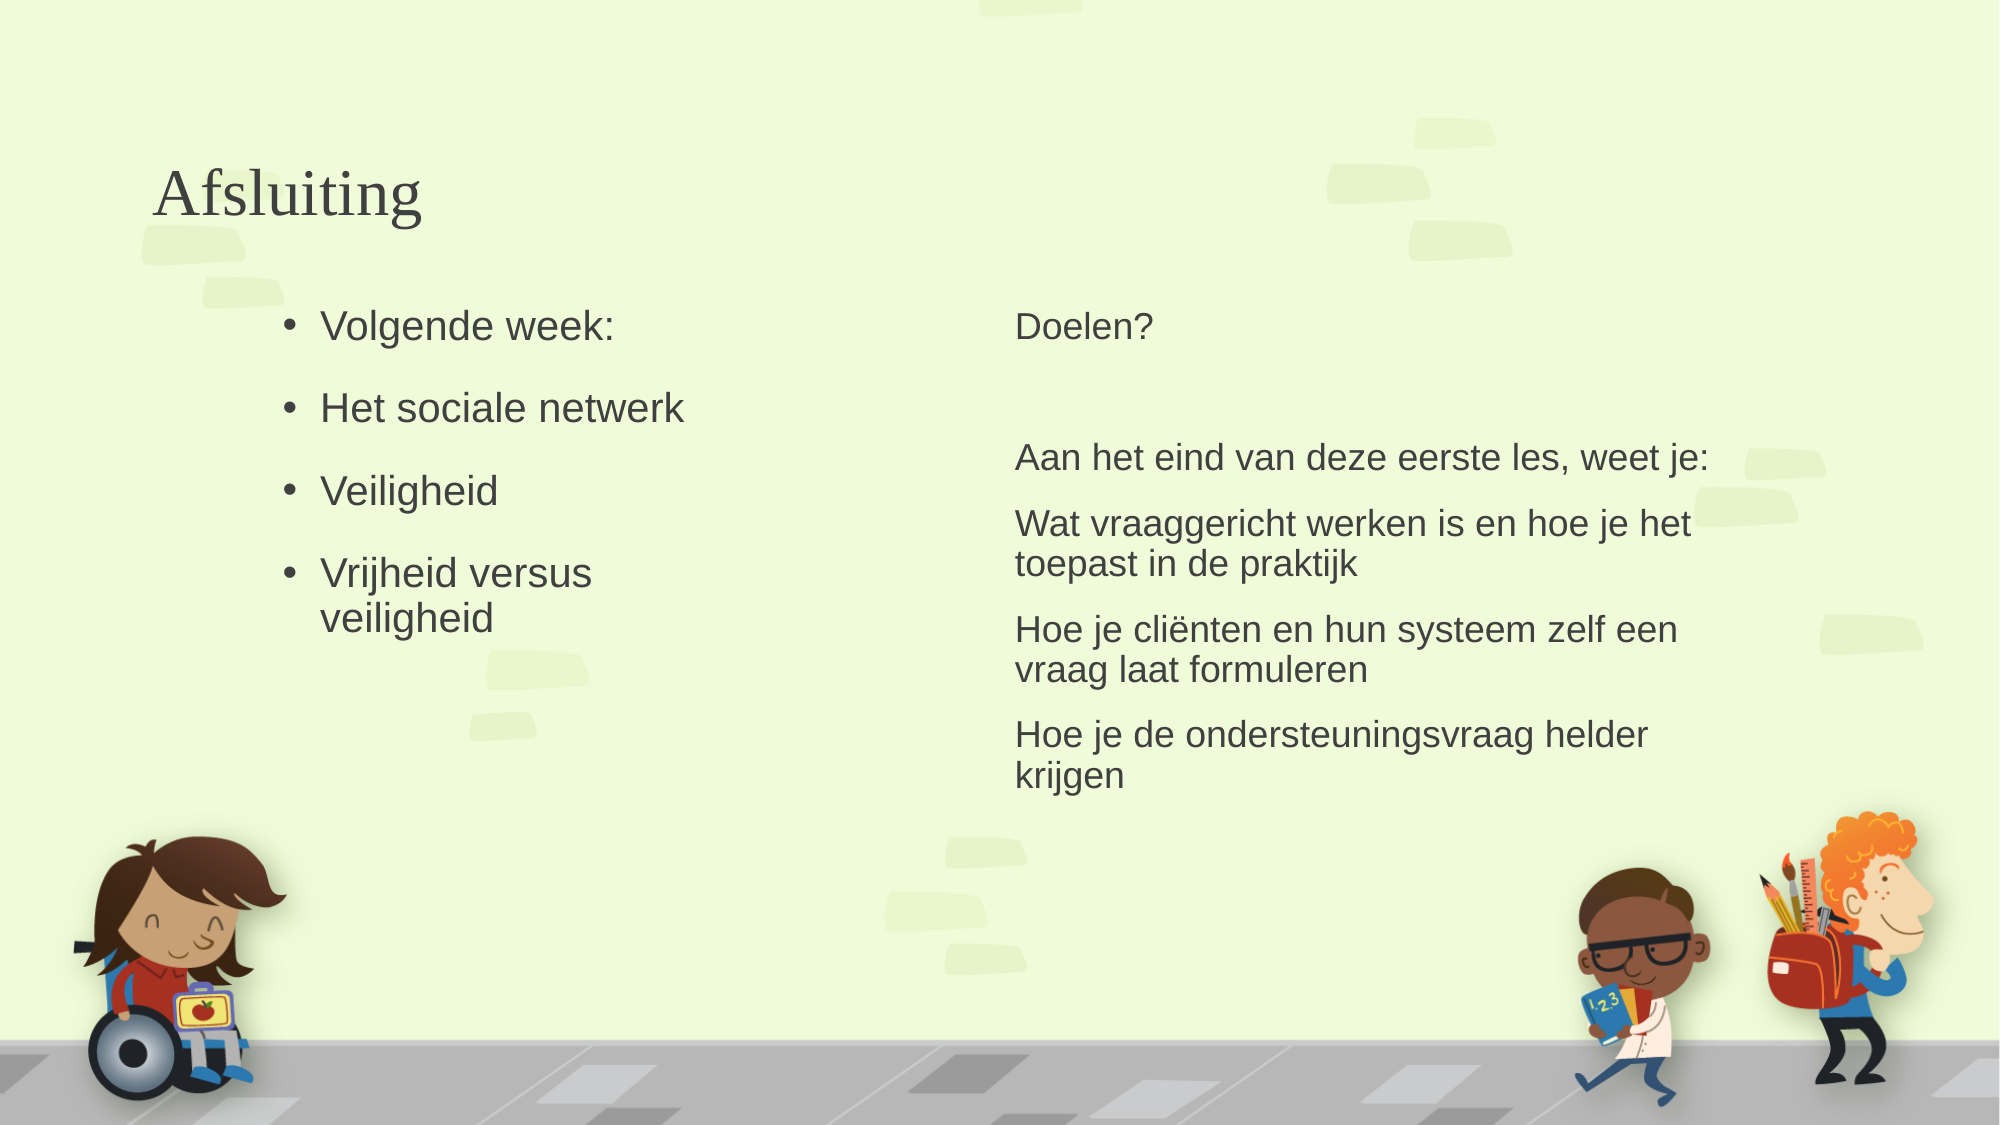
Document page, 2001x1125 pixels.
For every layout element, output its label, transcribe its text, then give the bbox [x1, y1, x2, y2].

picture [0, 0, 2000, 1125]
list Doelen? Aan het eind van deze eerste les, weet je: Wat vraaggericht werken is en hoe je het toepast in de praktijk Hoe je cliënten en hun systeem zelf een vraag laat formuleren Hoe je de ondersteuningsvraag helder krijgen [999, 299, 1780, 871]
title Afsluiting [137, 59, 1750, 238]
list Volgende week: Het sociale netwerk Veiligheid Vrijheid versus veiligheid [267, 296, 763, 868]
